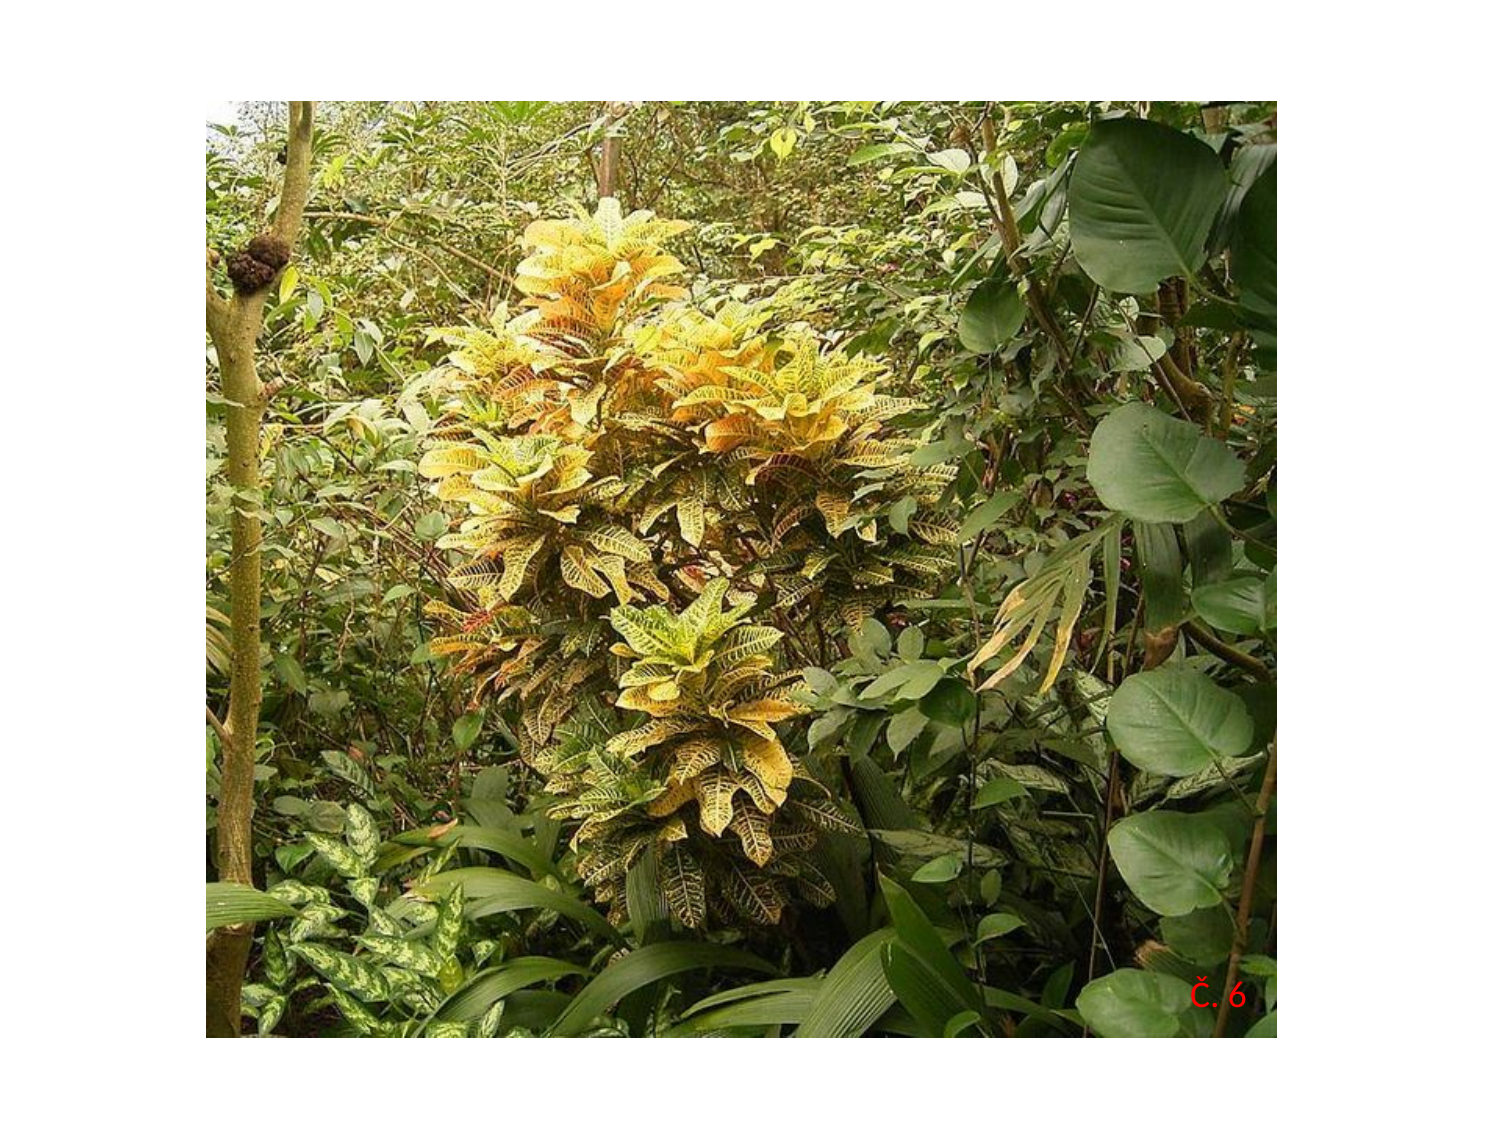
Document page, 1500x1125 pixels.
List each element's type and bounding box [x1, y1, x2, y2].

picture [206, 101, 1278, 1038]
